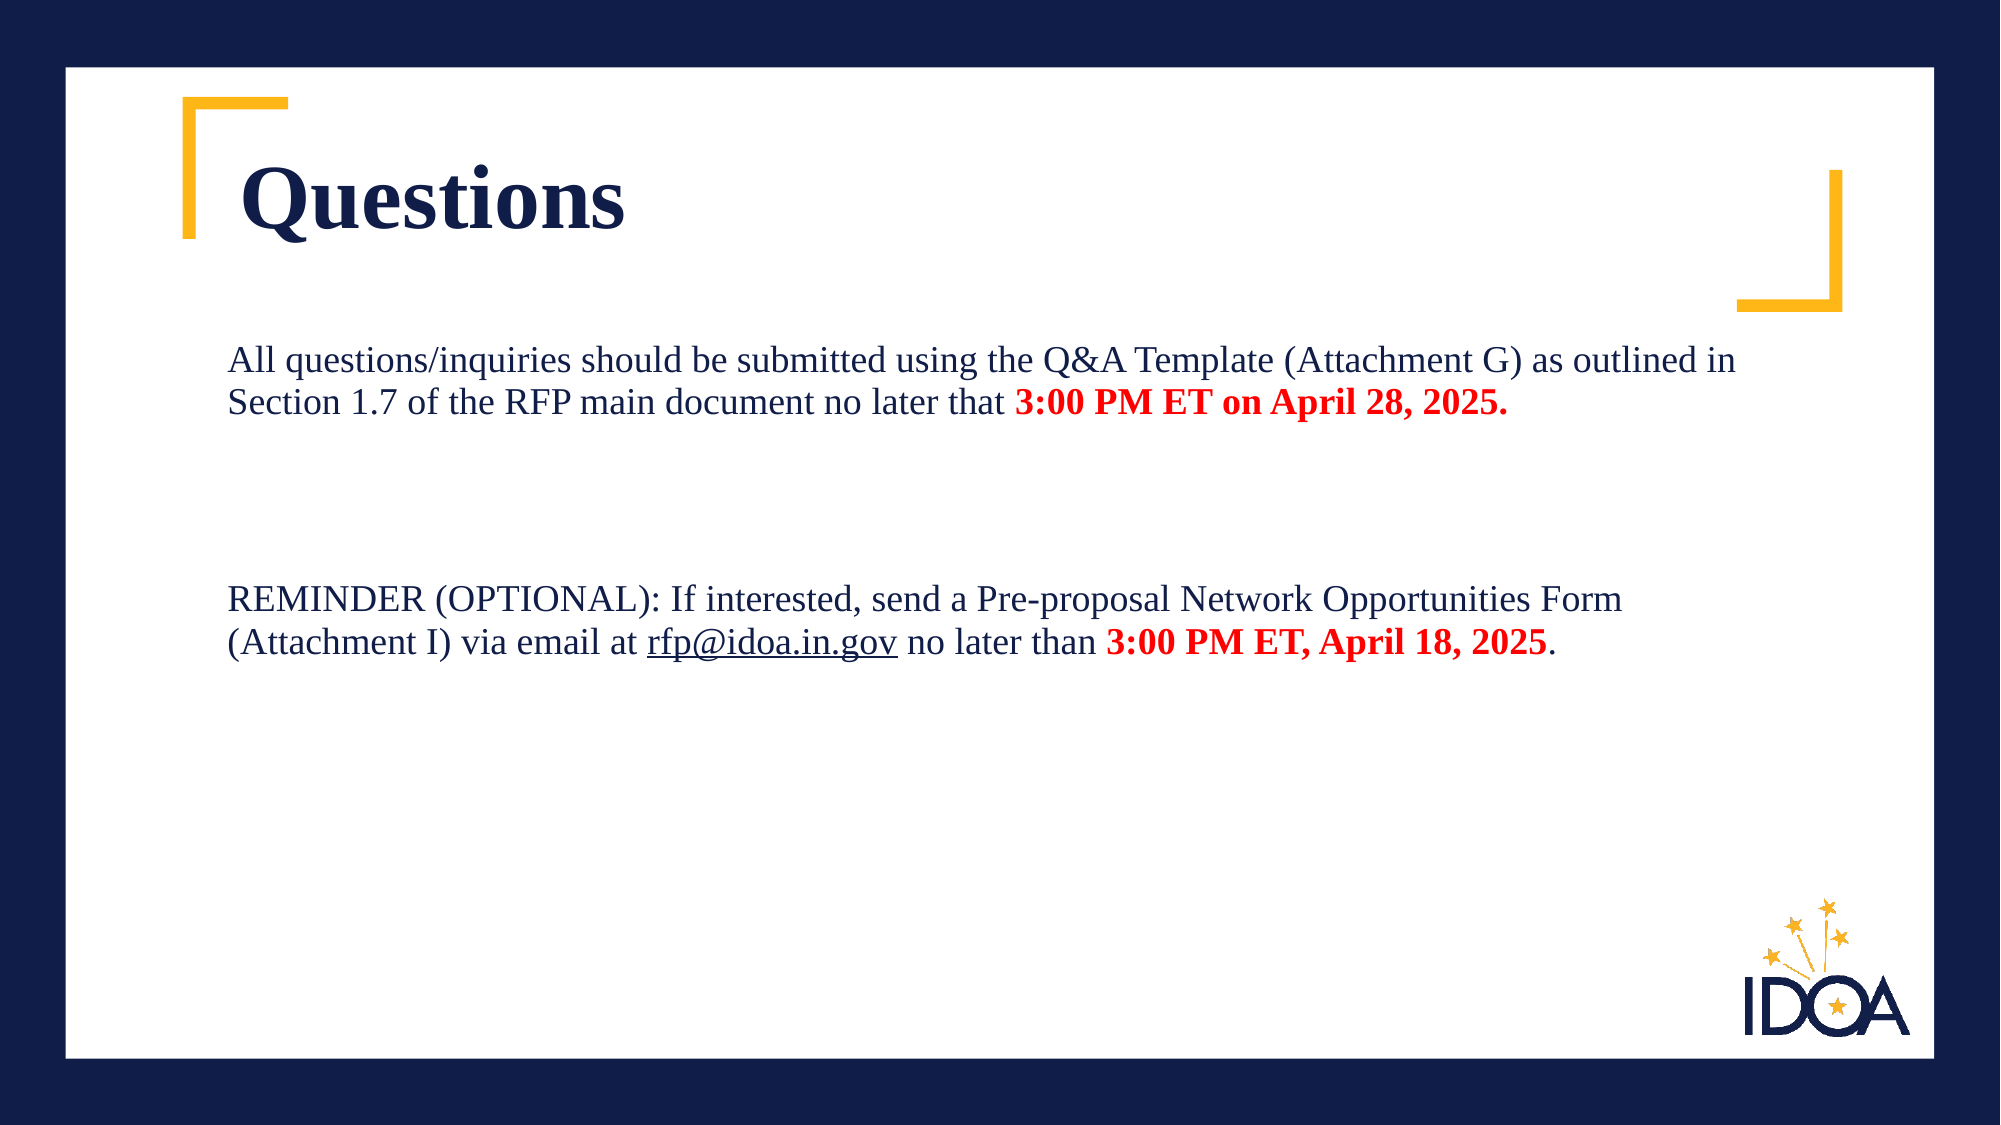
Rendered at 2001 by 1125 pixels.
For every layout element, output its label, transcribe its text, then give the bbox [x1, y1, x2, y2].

title Questions [225, 142, 1800, 279]
list All questions/inquiries should be submitted using the Q&A Template (Attachment G) as outlined in Section 1.7 of the RFP main document no later that 3:00 PM ET on April 28, 2025. REMINDER (OPTIONAL): If interested, send a Pre-proposal Network Opportunities Form (Attachment I) via email at rfp@idoa.in.gov no later than 3:00 PM ET, April 18, 2025. [212, 330, 1788, 678]
picture [1702, 857, 1959, 1114]
